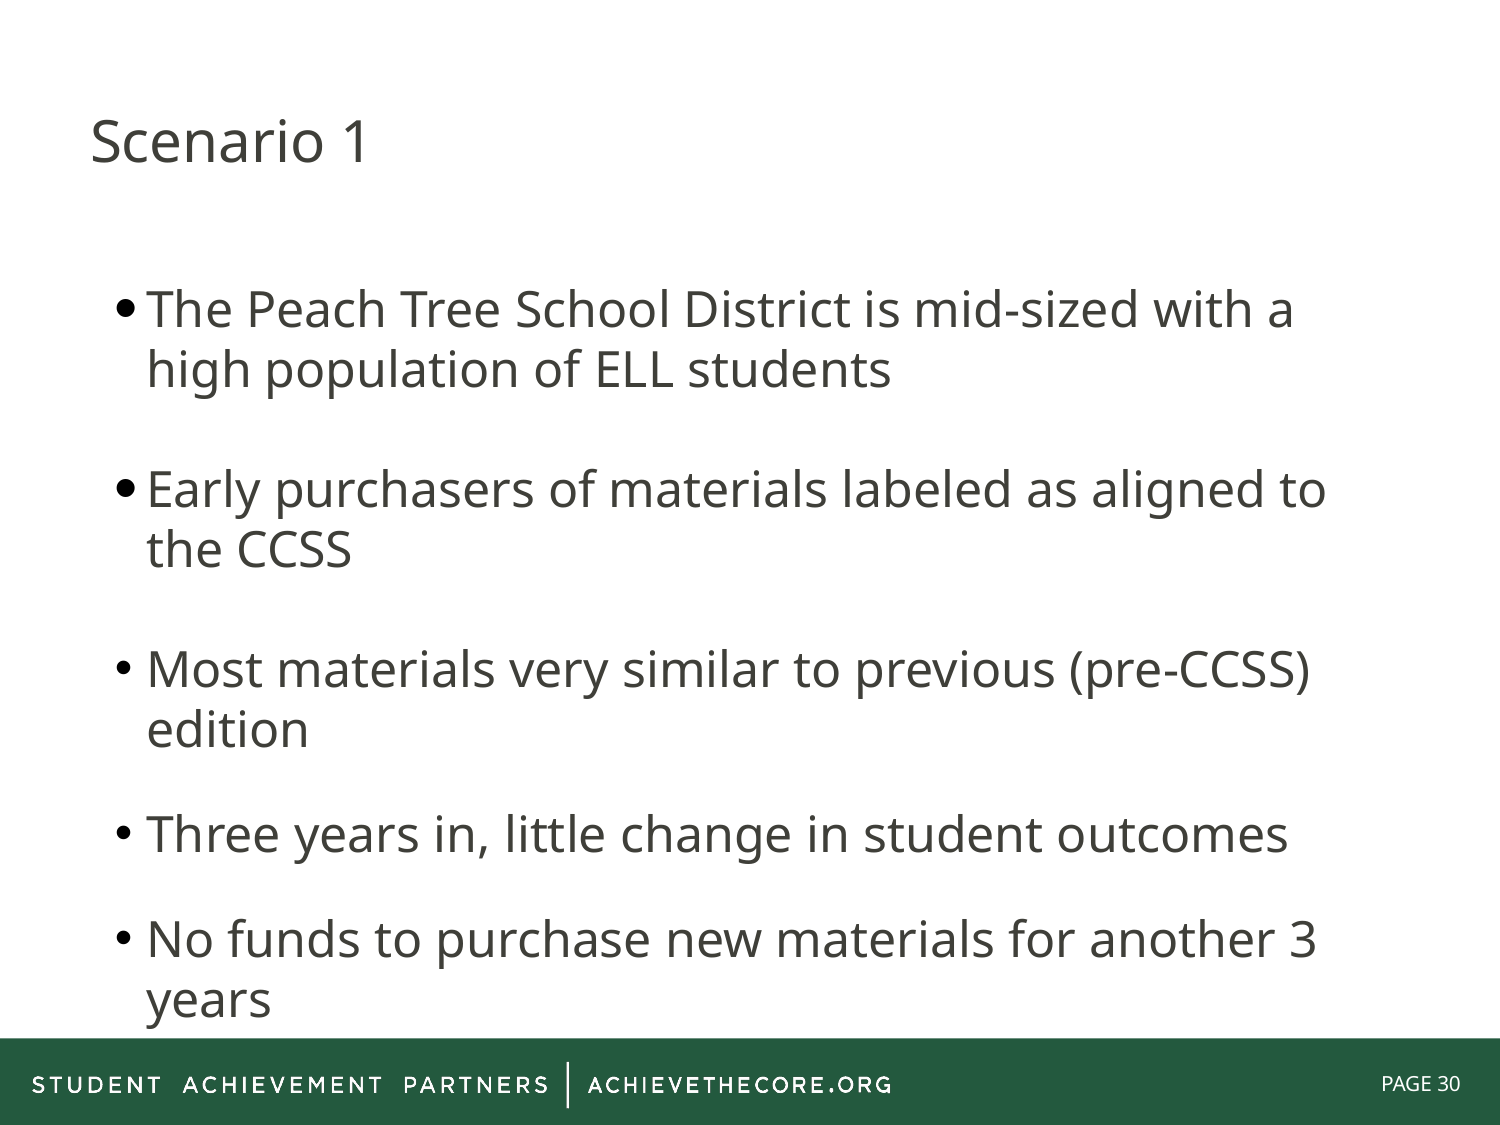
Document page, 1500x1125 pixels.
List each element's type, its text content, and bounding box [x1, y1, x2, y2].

list The Peach Tree School District is mid-sized with a high population of ELL students Early purchasers of materials labeled as aligned to the CCSS Most materials very similar to previous (pre-CCSS) edition Three years in, little change in student outcomes No funds to purchase new materials for another 3 years [75, 262, 1425, 1005]
picture [12, 1055, 911, 1112]
title Scenario 1 [75, 45, 1425, 233]
